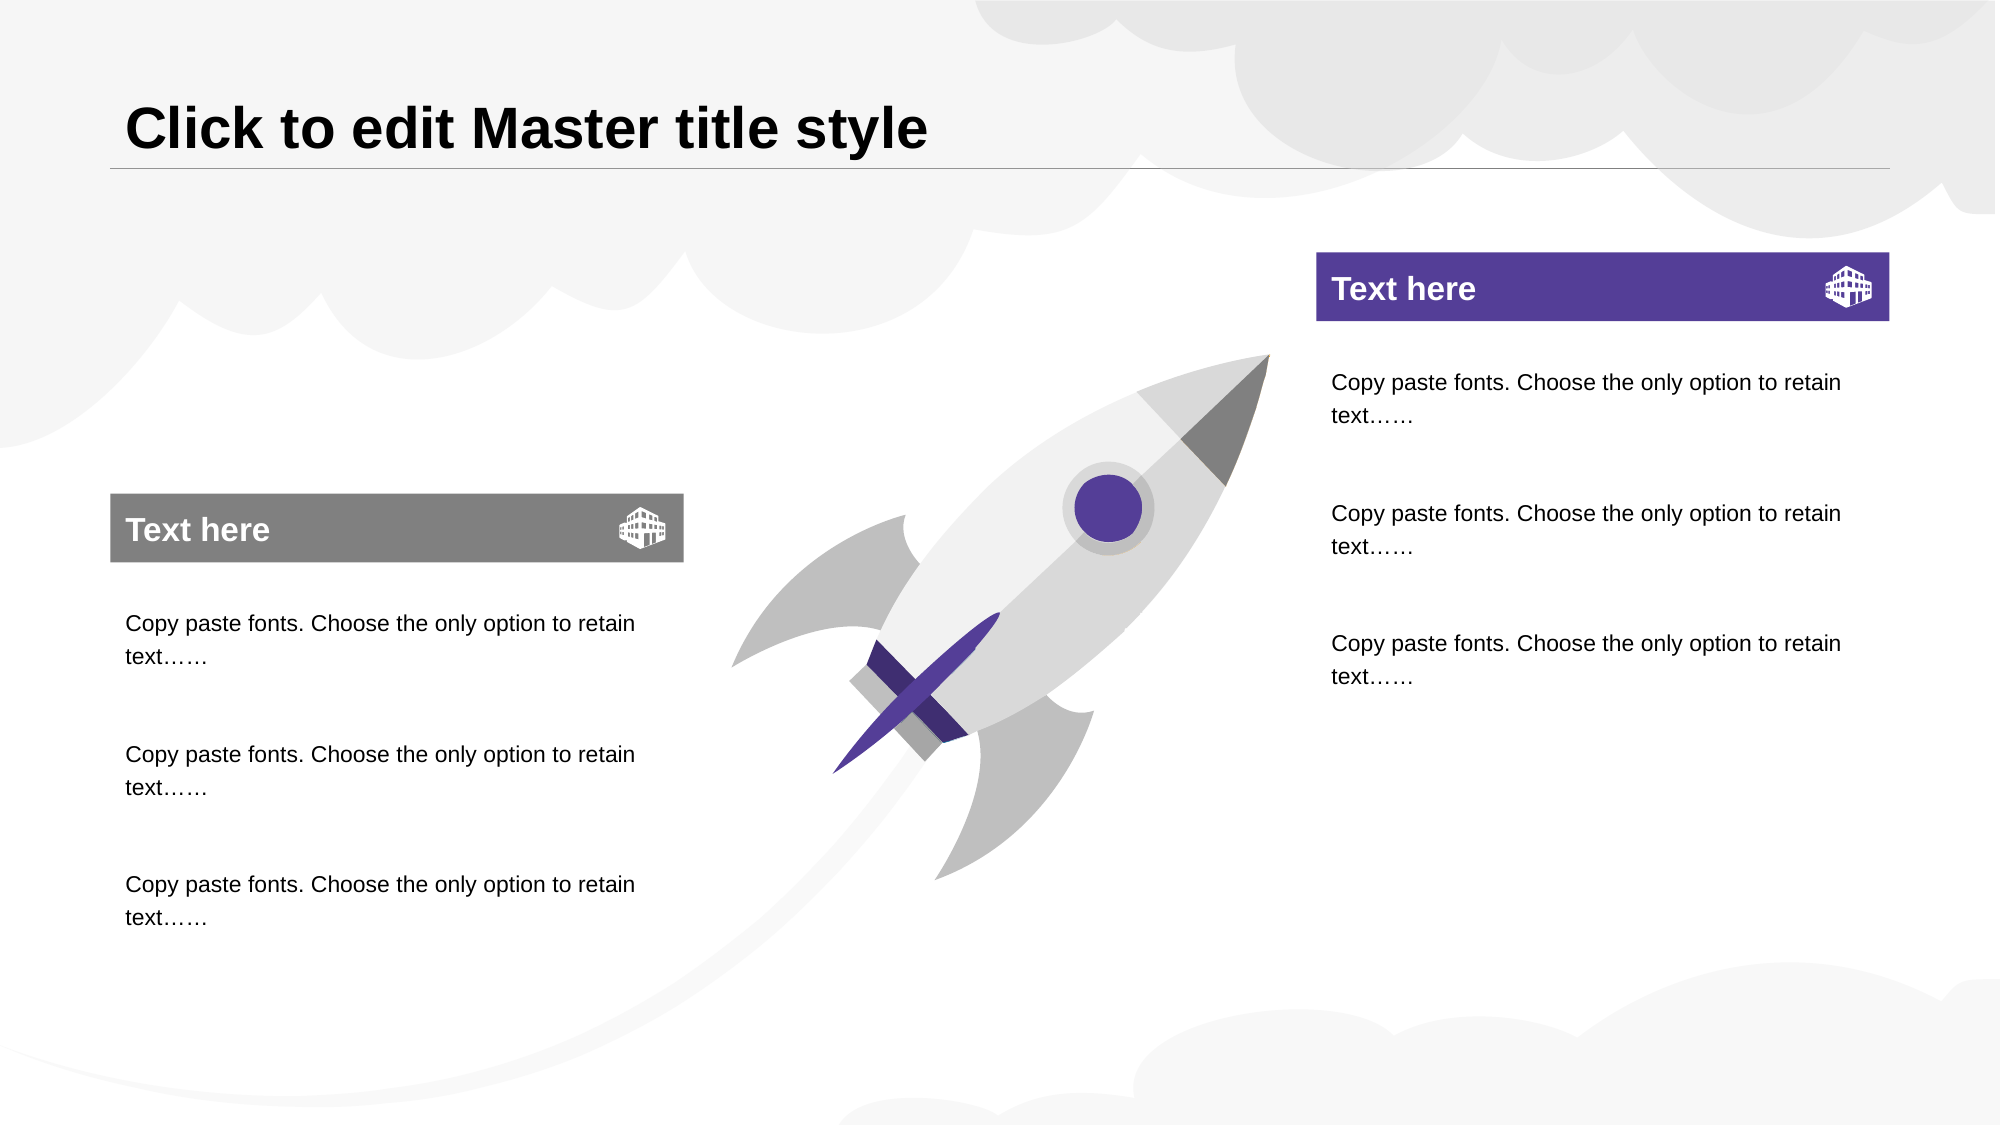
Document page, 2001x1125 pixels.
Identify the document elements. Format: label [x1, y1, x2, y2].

text_box [0, 0, 2000, 1125]
